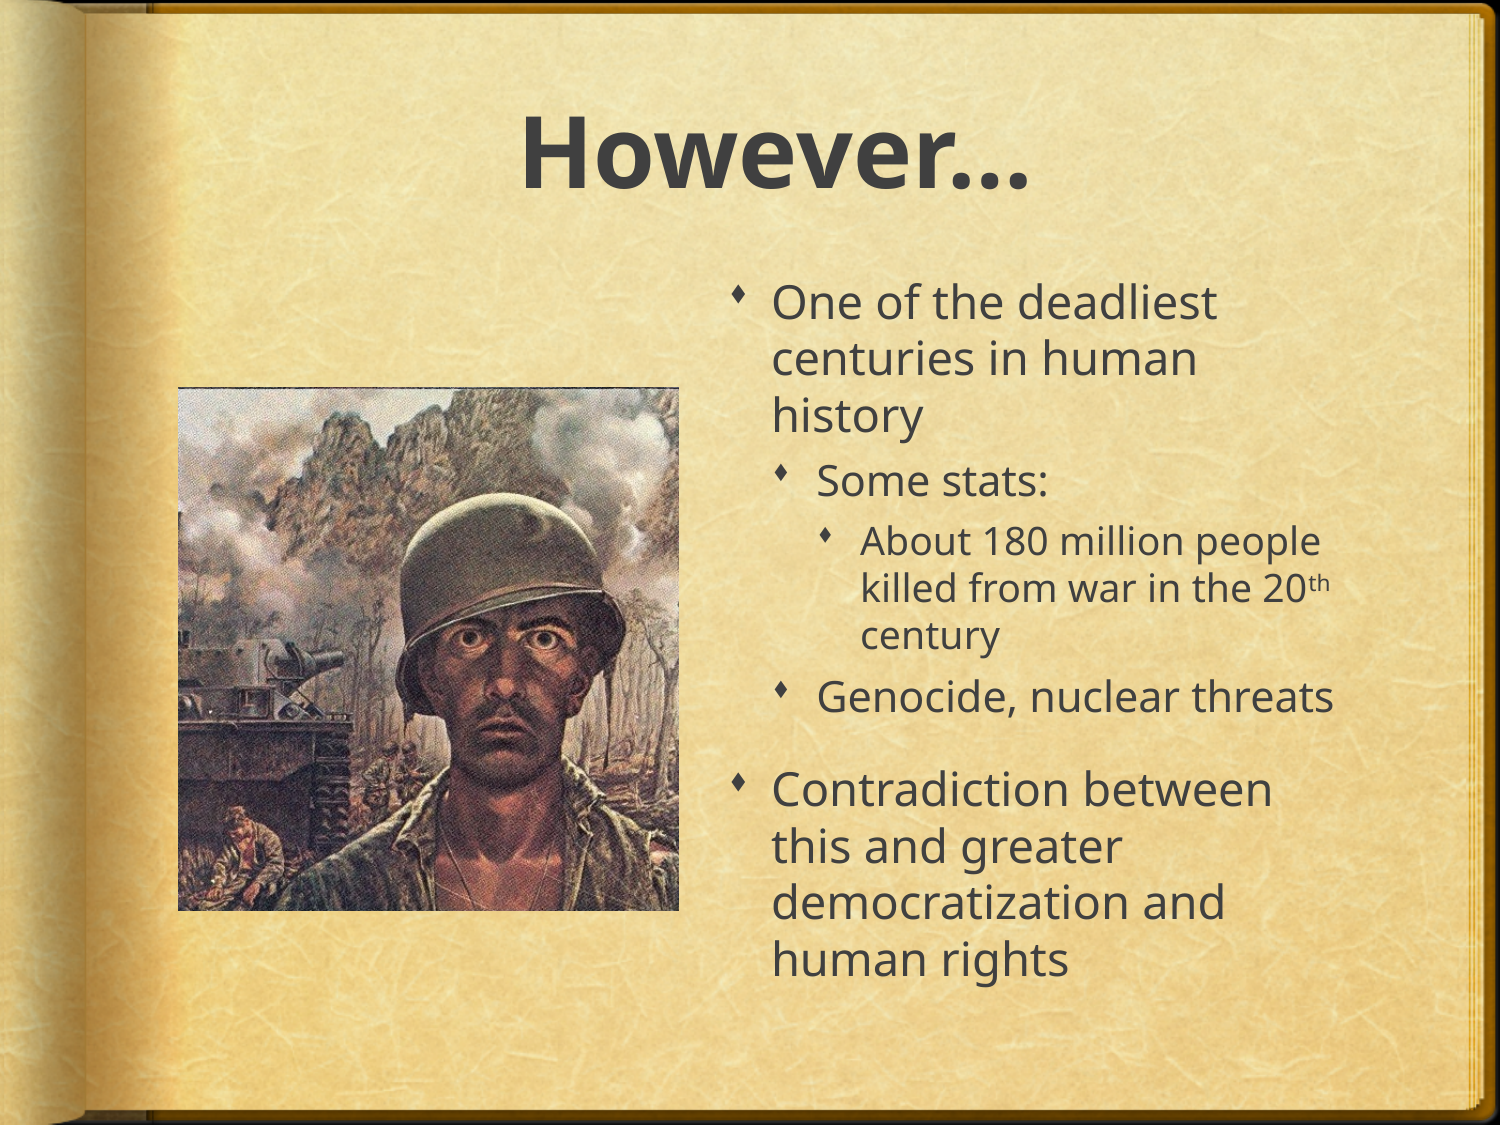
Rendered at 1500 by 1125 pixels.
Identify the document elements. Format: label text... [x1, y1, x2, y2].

title However… [178, 45, 1372, 265]
list One of the deadliest centuries in human history Some stats: About 180 million people killed from war in the 20th century Genocide, nuclear threats Contradiction between this and greater democratization and human rights [712, 264, 1372, 1005]
picture [0, 0, 1500, 1125]
